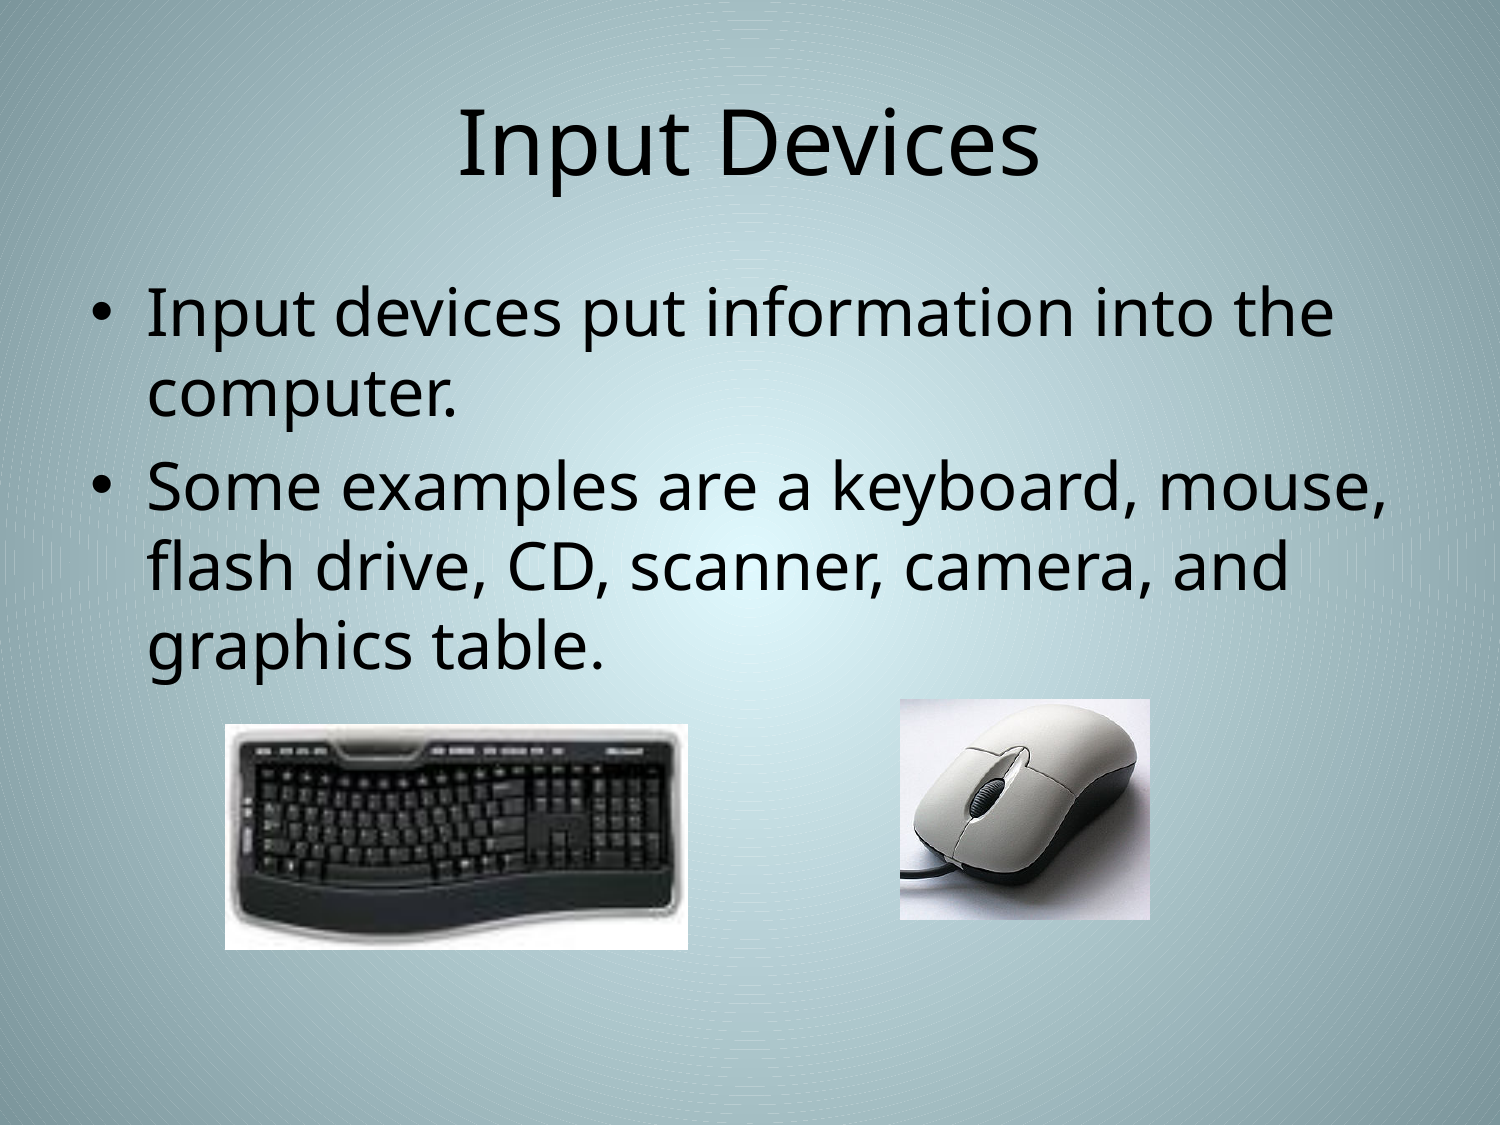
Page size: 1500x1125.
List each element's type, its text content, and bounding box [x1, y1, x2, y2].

picture [224, 724, 688, 951]
title Input Devices [75, 45, 1425, 233]
picture [899, 699, 1151, 920]
list Input devices put information into the computer. Some examples are a keyboard, mouse, flash drive, CD, scanner, camera, and graphics table. [75, 262, 1425, 1005]
